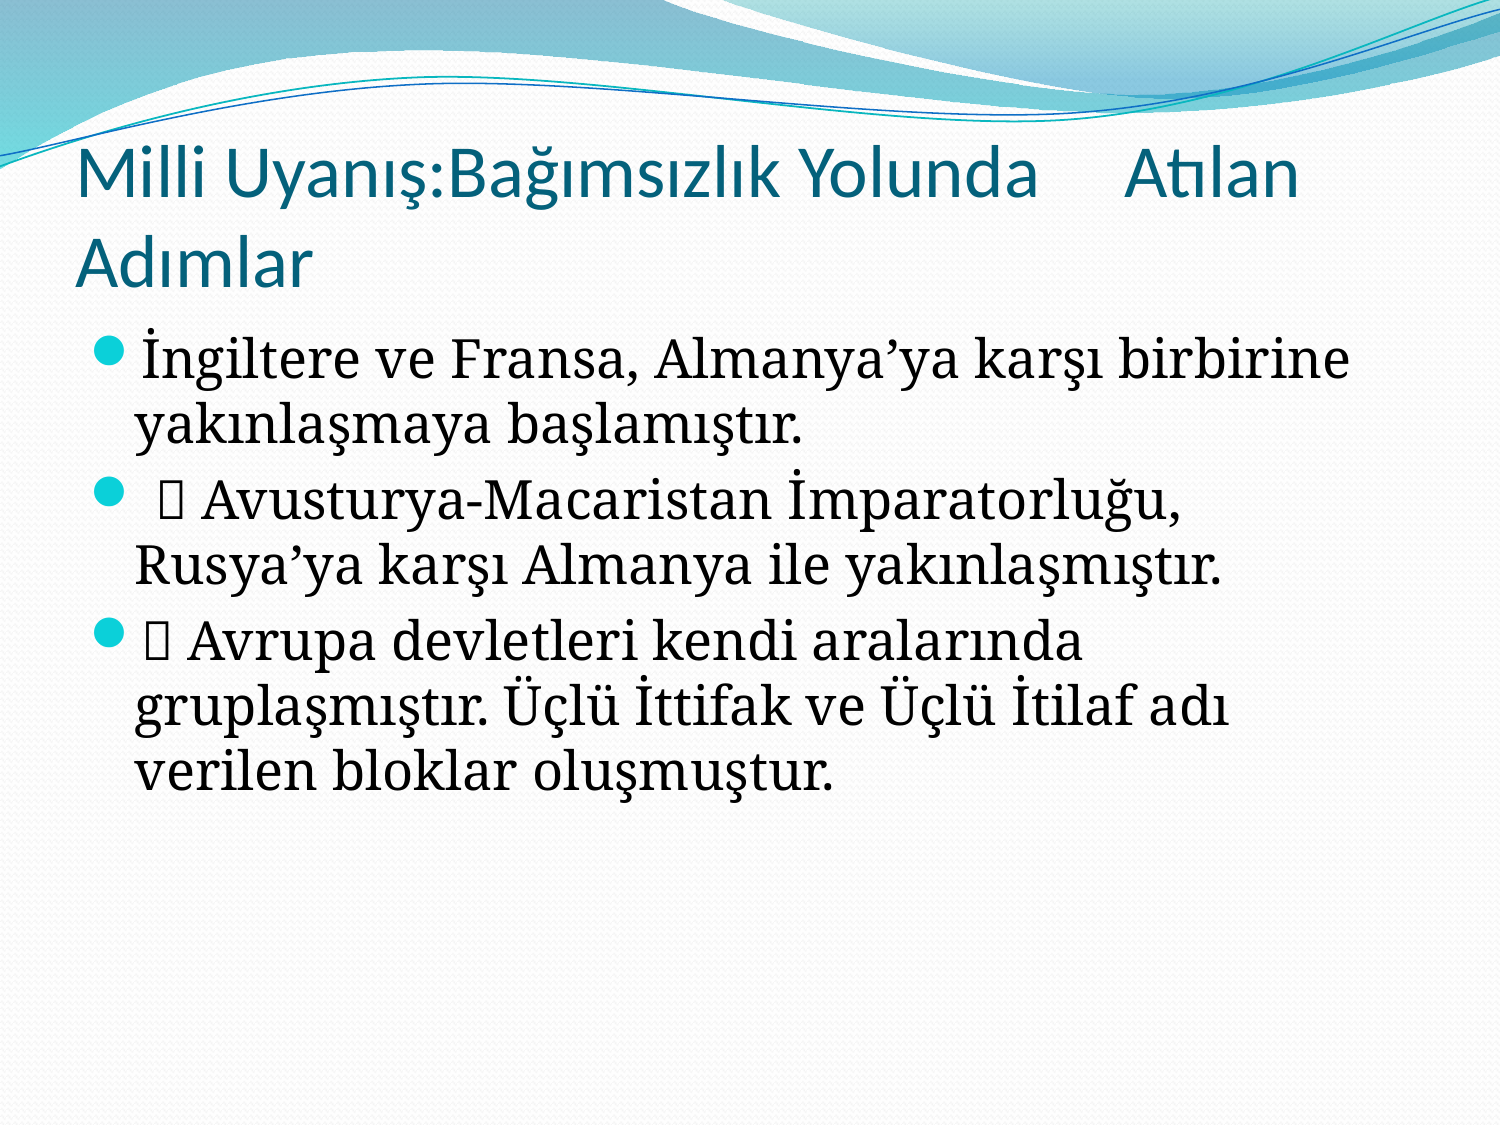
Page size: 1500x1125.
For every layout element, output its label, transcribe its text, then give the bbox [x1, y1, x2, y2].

list İngiltere ve Fransa, Almanya’ya karşı birbirine yakınlaşmaya başlamıştır.  Avusturya-Macaristan İmparatorluğu, Rusya’ya karşı Almanya ile yakınlaşmıştır.  Avrupa devletleri kendi aralarında gruplaşmıştır. Üçlü İttifak ve Üçlü İtilaf adı verilen bloklar oluşmuştur. [75, 317, 1425, 1038]
title Milli Uyanış:Bağımsızlık Yolunda Atılan Adımlar [75, 115, 1425, 303]
